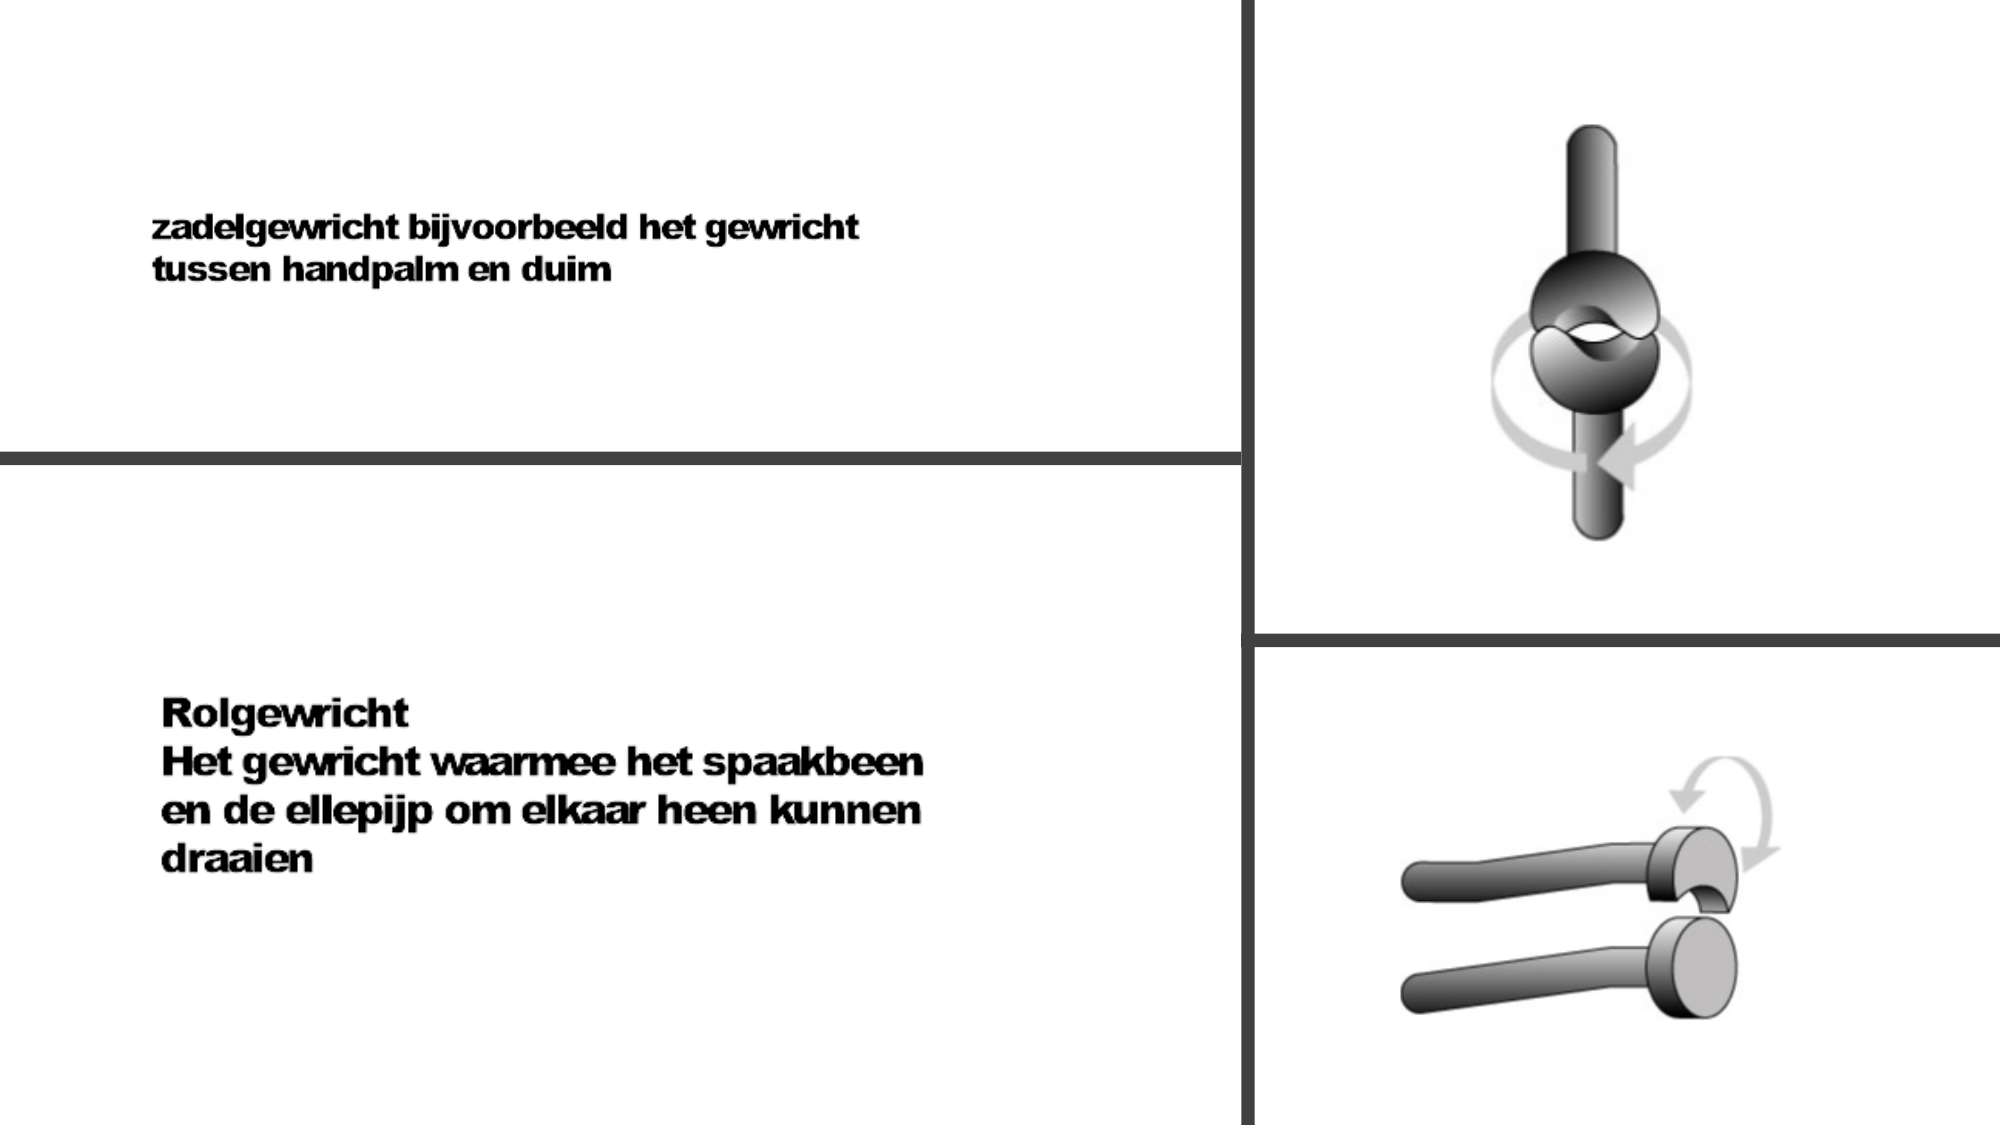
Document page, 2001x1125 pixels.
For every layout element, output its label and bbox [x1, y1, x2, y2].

text_box [1240, 633, 2000, 648]
text_box [1256, 648, 2000, 1125]
text_box [0, 466, 1240, 1125]
text_box [0, 451, 1240, 466]
text_box [1256, 0, 2000, 633]
list [1369, 699, 1814, 1050]
picture [1452, 52, 1730, 581]
picture [105, 135, 1136, 337]
text_box [1240, 0, 1256, 633]
picture [105, 607, 1136, 935]
text_box [1240, 648, 1256, 1125]
text_box [0, 0, 1240, 451]
